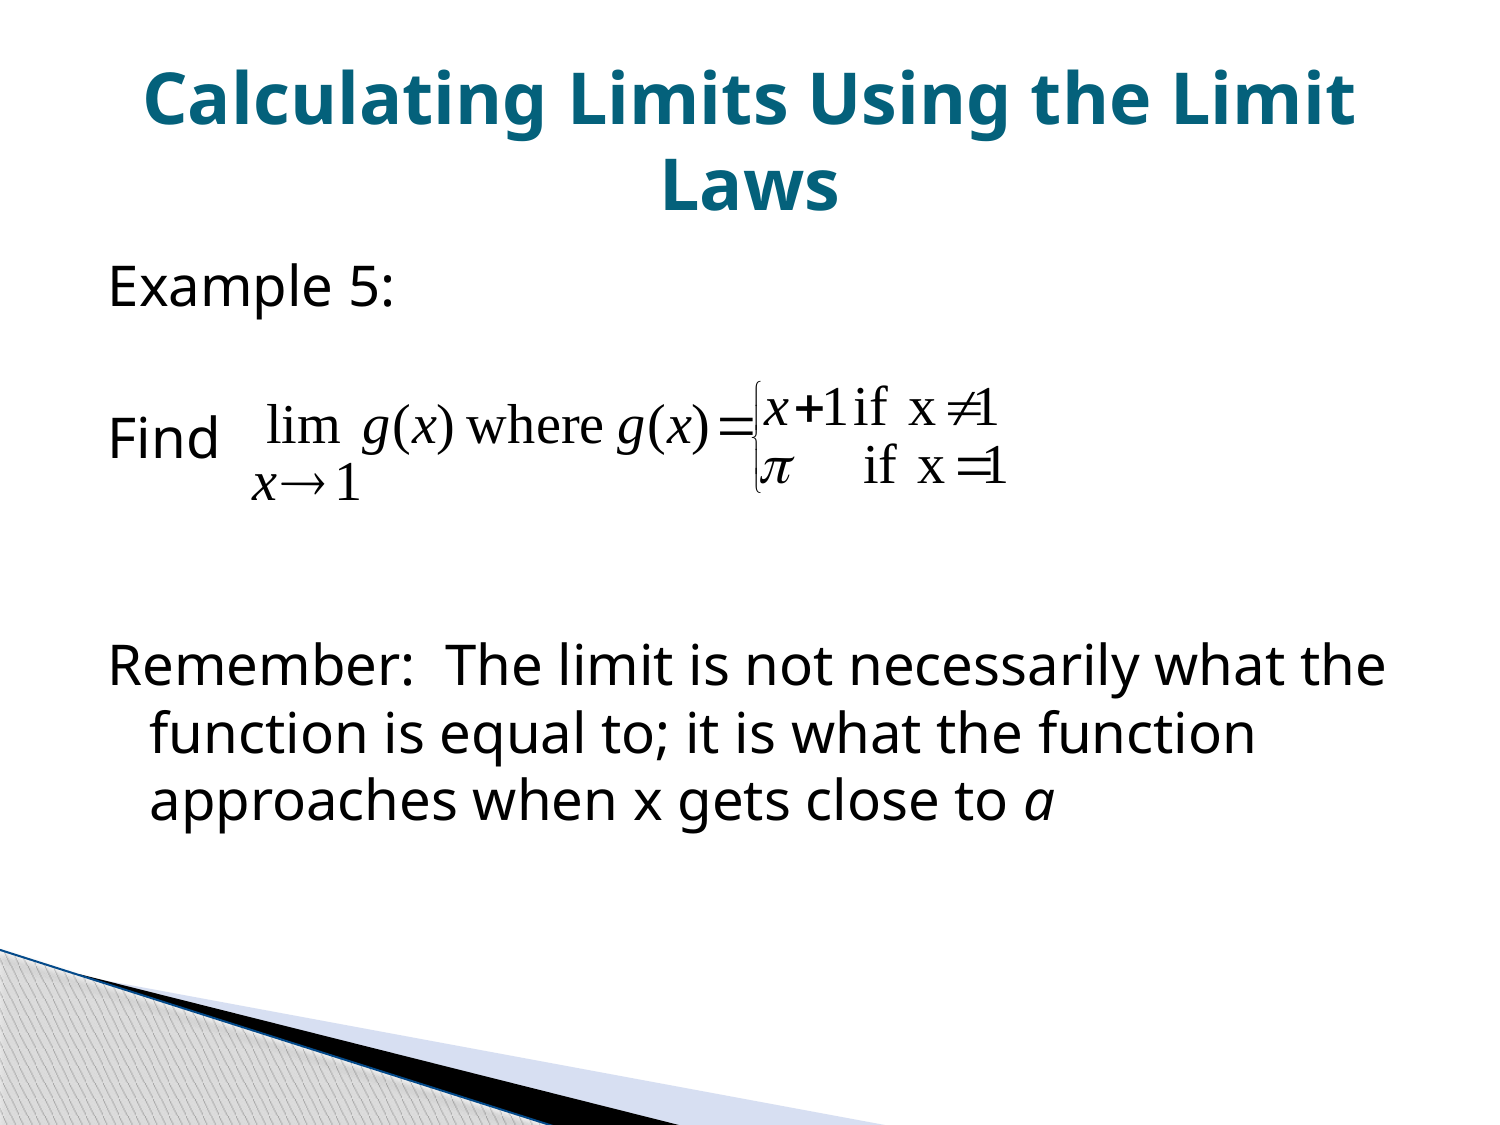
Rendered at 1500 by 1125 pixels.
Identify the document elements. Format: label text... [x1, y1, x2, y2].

list Example 5: Find Remember: The limit is not necessarily what the function is equal to; it is what the function approaches when x gets close to a [75, 243, 1425, 986]
title Calculating Limits Using the Limit Laws [75, 45, 1425, 233]
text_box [246, 374, 1008, 507]
